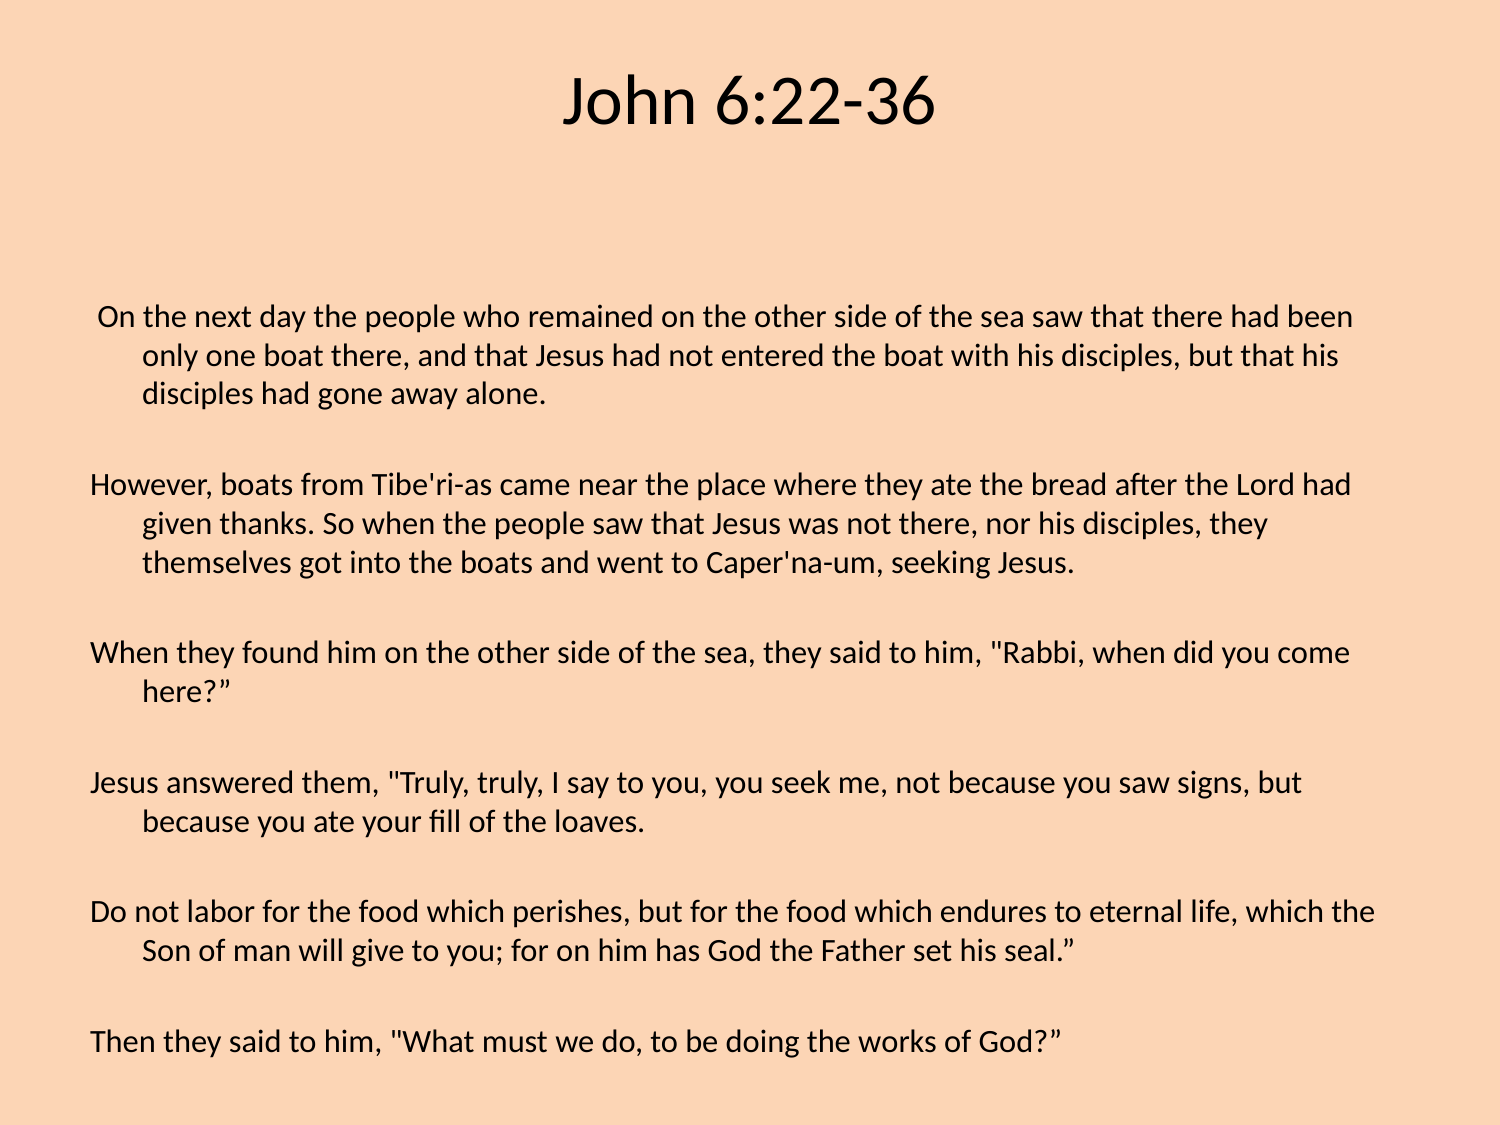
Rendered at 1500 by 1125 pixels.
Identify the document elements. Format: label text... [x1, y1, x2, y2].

title John 6:22-36 [75, 45, 1425, 233]
list On the next day the people who remained on the other side of the sea saw that there had been only one boat there, and that Jesus had not entered the boat with his disciples, but that his disciples had gone away alone. However, boats from Tibe'ri-as came near the place where they ate the bread after the Lord had given thanks. So when the people saw that Jesus was not there, nor his disciples, they themselves got into the boats and went to Caper'na-um, seeking Jesus. When they found him on the other side of the sea, they said to him, "Rabbi, when did you come here?” Jesus answered them, "Truly, truly, I say to you, you seek me, not because you saw signs, but because you ate your fill of the loaves. Do not labor for the food which perishes, but for the food which endures to eternal life, which the Son of man will give to you; for on him has God the Father set his seal.” Then they said to him, "What must we do, to be doing the works of God?” [75, 251, 1425, 1067]
